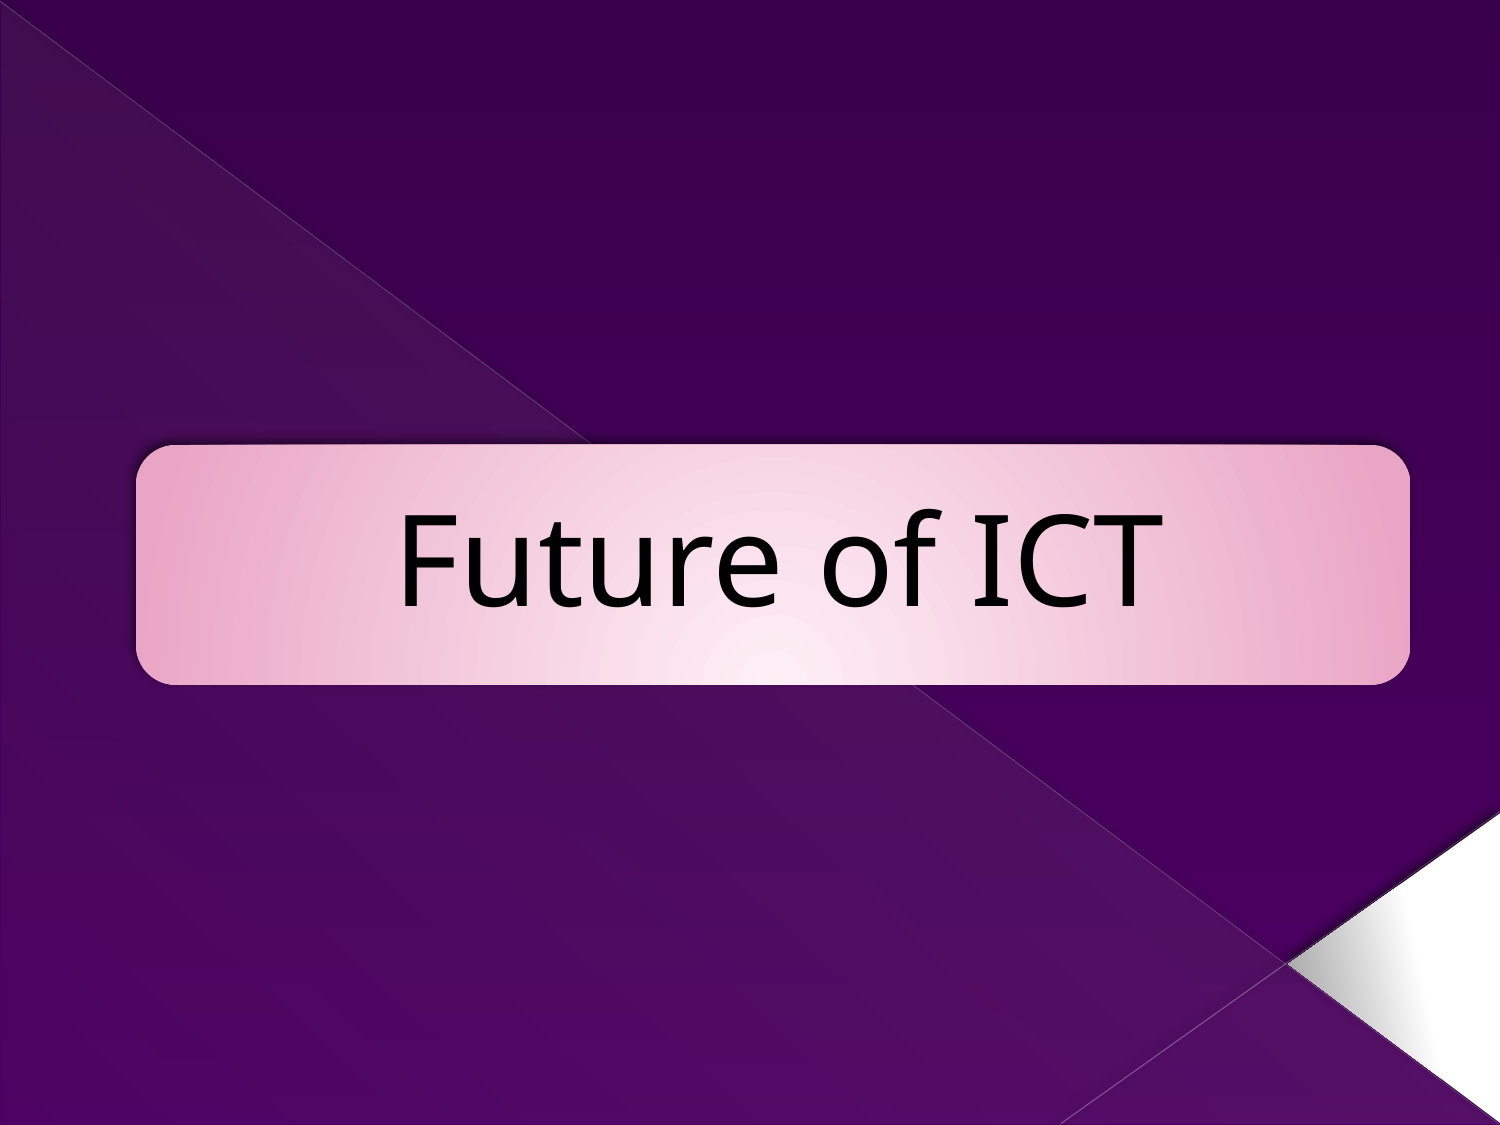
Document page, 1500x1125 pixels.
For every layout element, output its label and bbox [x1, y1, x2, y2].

text_box [135, 444, 1411, 686]
